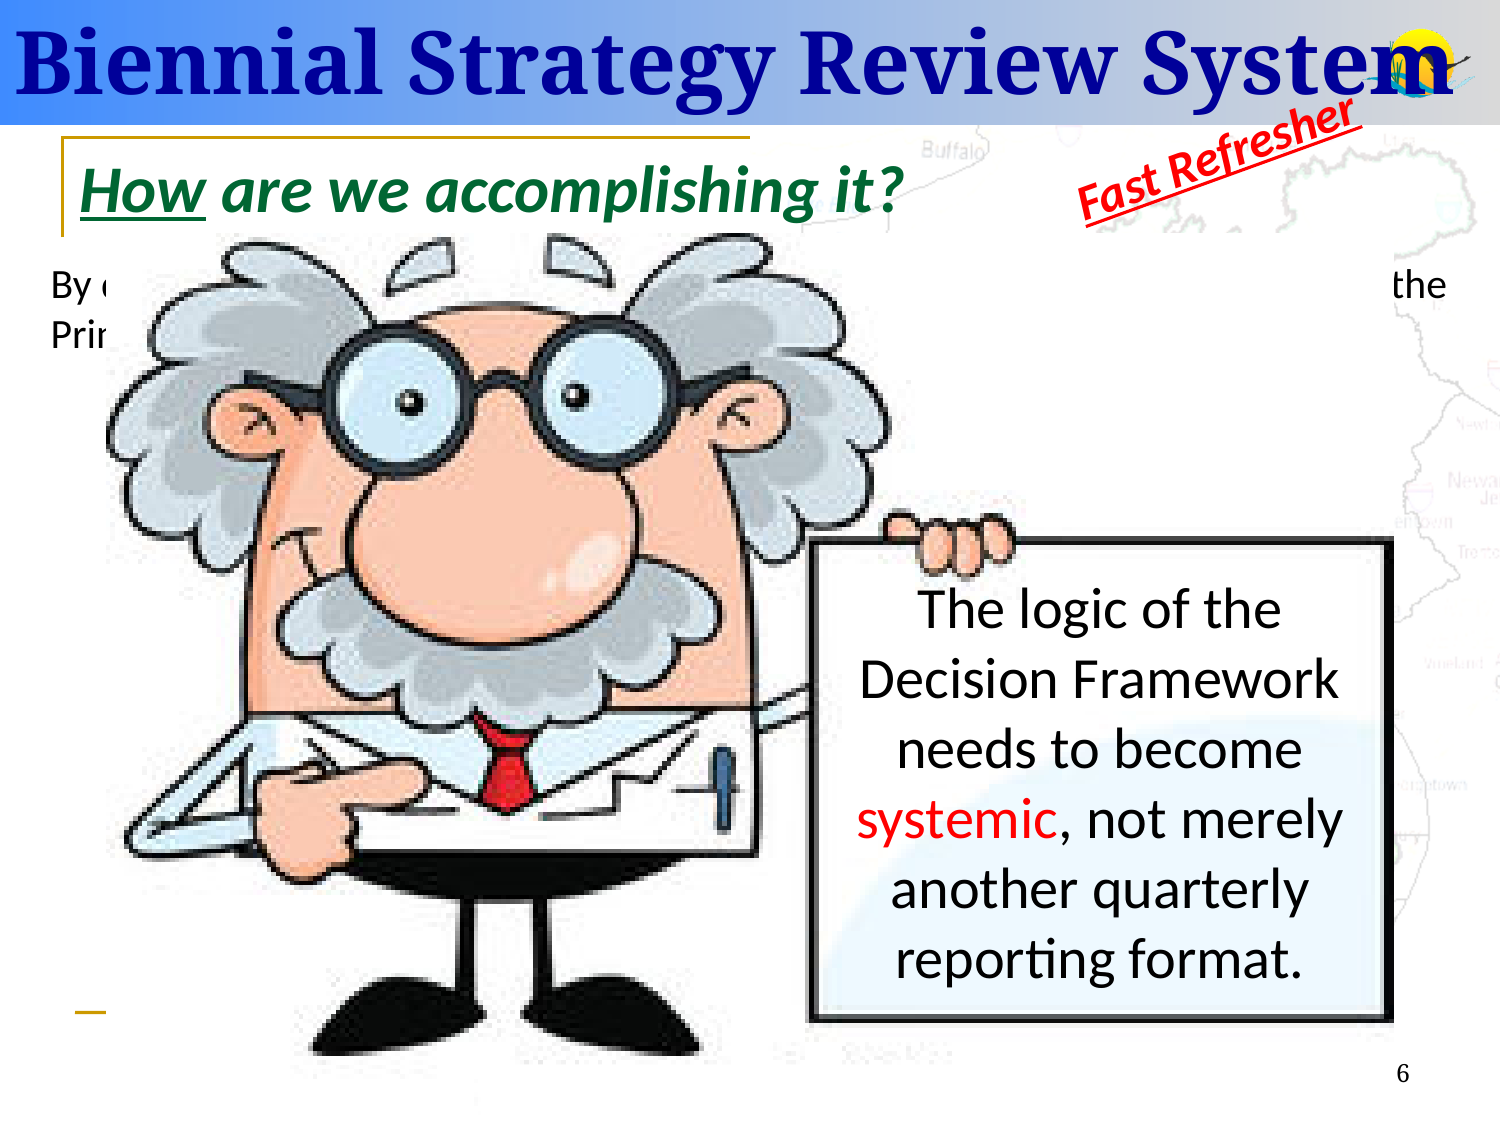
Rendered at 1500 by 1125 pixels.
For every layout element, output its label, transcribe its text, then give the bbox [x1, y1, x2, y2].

text_box How are we accomplishing it? [1113, 142, 1359, 231]
text_box How are we accomplishing it? [64, 138, 1144, 249]
text_box By developing a process to implement the Decision Framework as approved by the Principal’s Staff Committee: [35, 249, 101, 365]
text_box By developing a process to implement the Decision Framework as approved by the Principal’s Staff Committee: [1399, 249, 1464, 365]
picture [106, 233, 1394, 1125]
slide_number 6 [1399, 1023, 1426, 1100]
text_box Fast Refresher [1050, 62, 1381, 231]
text_box Biennial Strategy Review System [0, 0, 1500, 120]
